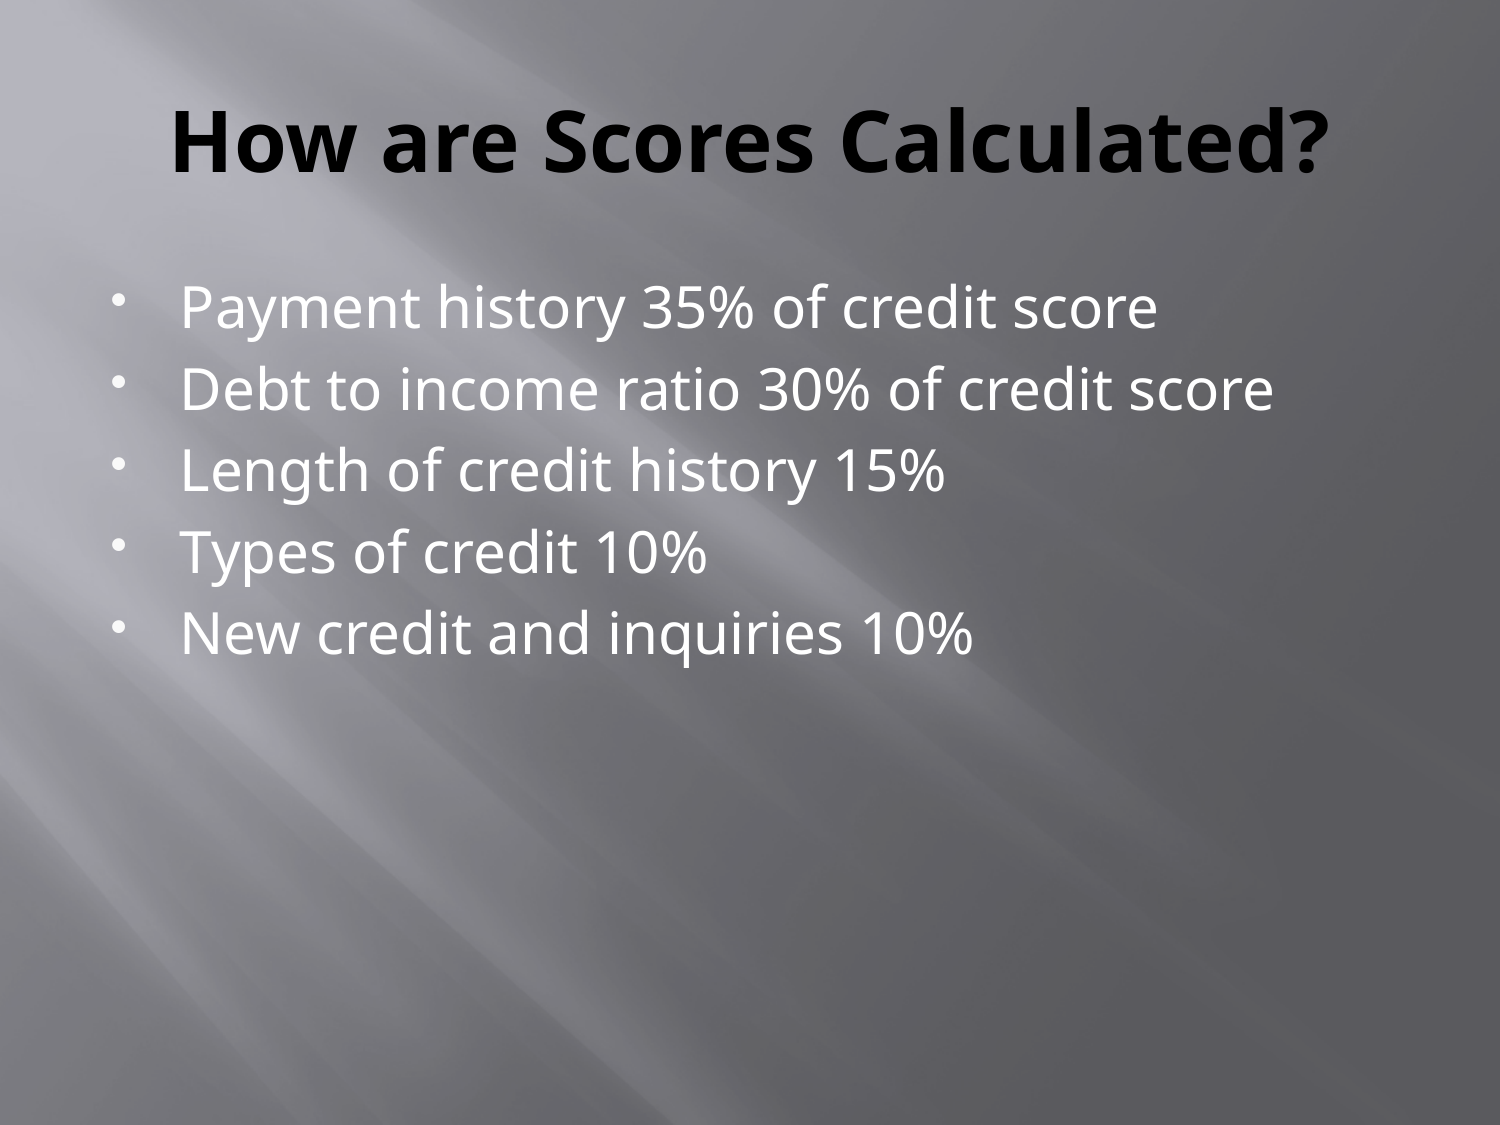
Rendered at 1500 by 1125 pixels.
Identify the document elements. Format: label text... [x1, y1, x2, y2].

list Payment history 35% of credit score Debt to income ratio 30% of credit score Length of credit history 15% Types of credit 10% New credit and inquiries 10% [75, 262, 1425, 1035]
title How are Scores Calculated? [75, 45, 1425, 233]
